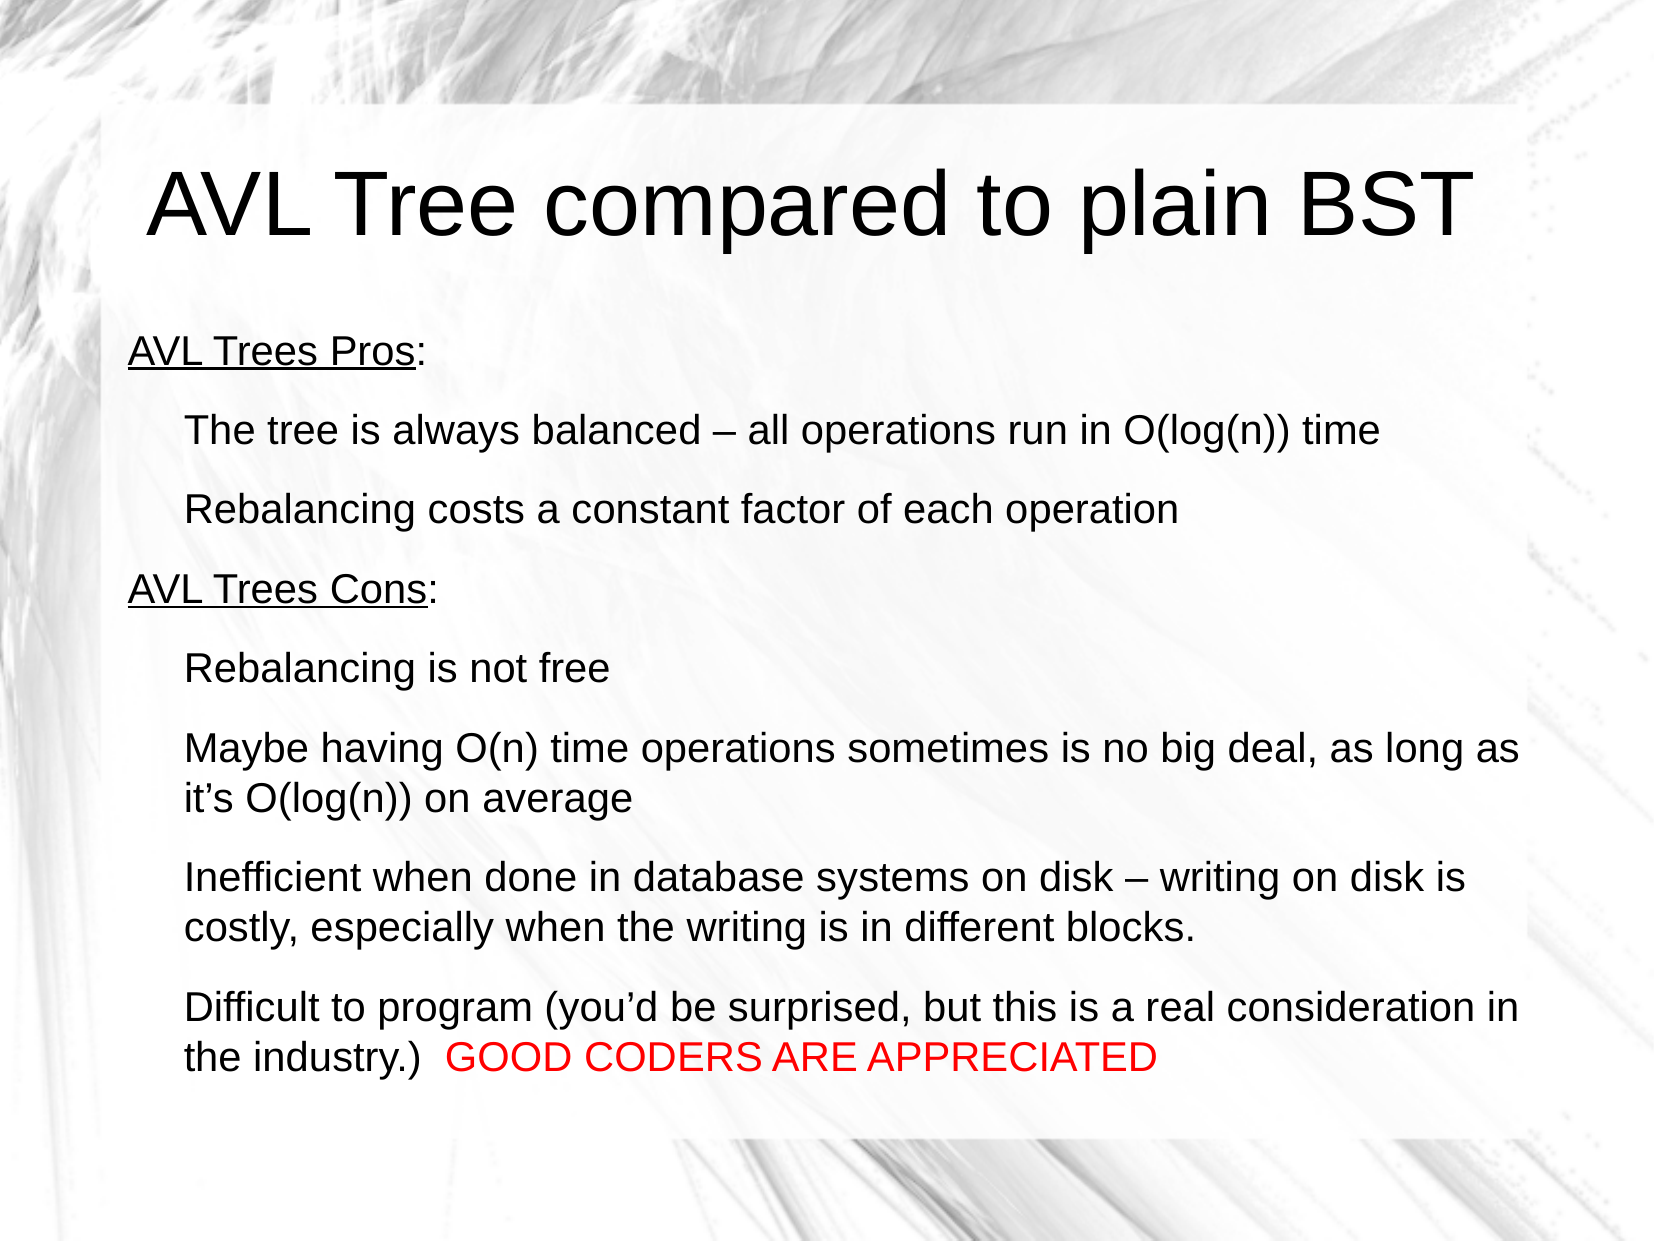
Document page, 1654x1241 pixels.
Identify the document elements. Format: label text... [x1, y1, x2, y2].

list AVL Trees Pros: The tree is always balanced – all operations run in O(log(n)) time Rebalancing costs a constant factor of each operation AVL Trees Cons: Rebalancing is not free Maybe having O(n) time operations sometimes is no big deal, as long as it’s O(log(n)) on average Inefficient when done in database systems on disk – writing on disk is costly, especially when the writing is in different blocks. Difficult to program (you’d be surprised, but this is a real consideration in the industry.) GOOD CODERS ARE APPRECIATED [118, 319, 1571, 1109]
picture [0, 0, 1654, 1241]
title AVL Tree compared to plain BST [118, 93, 1506, 299]
